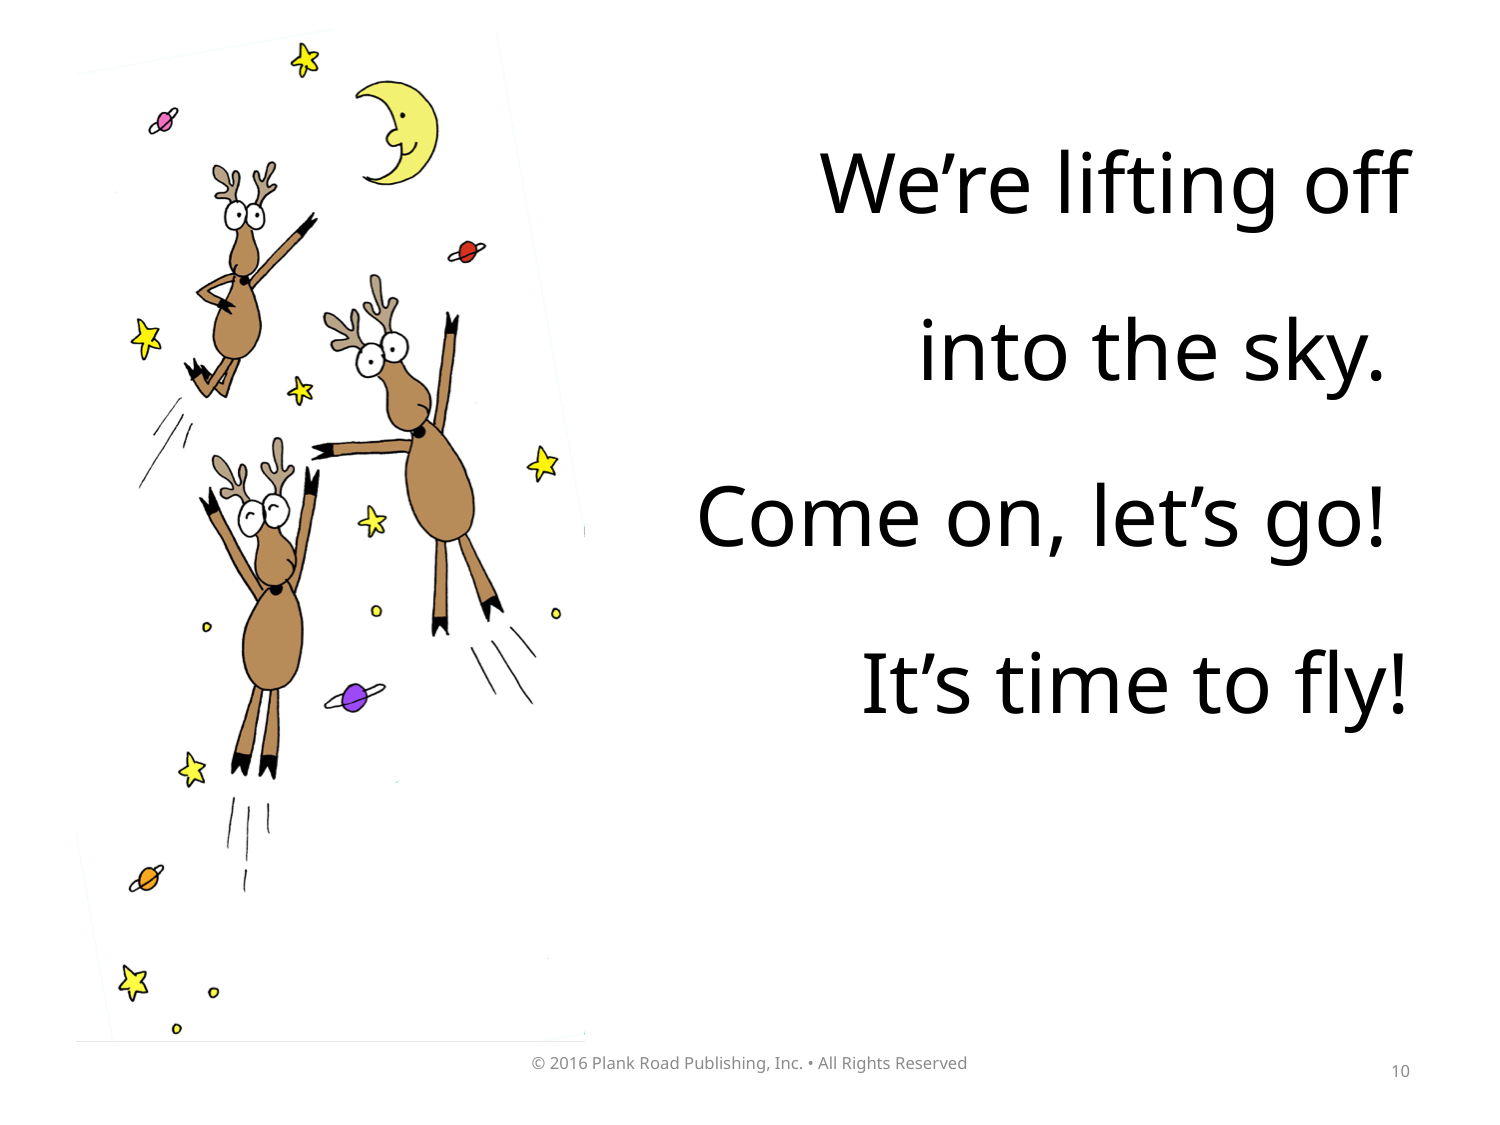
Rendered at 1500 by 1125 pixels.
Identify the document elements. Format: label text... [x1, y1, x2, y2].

list We’re lifting off into the sky. Come on, let’s go! It’s time to fly! [589, 72, 1425, 1014]
slide_number 10 [1074, 1042, 1425, 1103]
picture [74, 28, 585, 1043]
